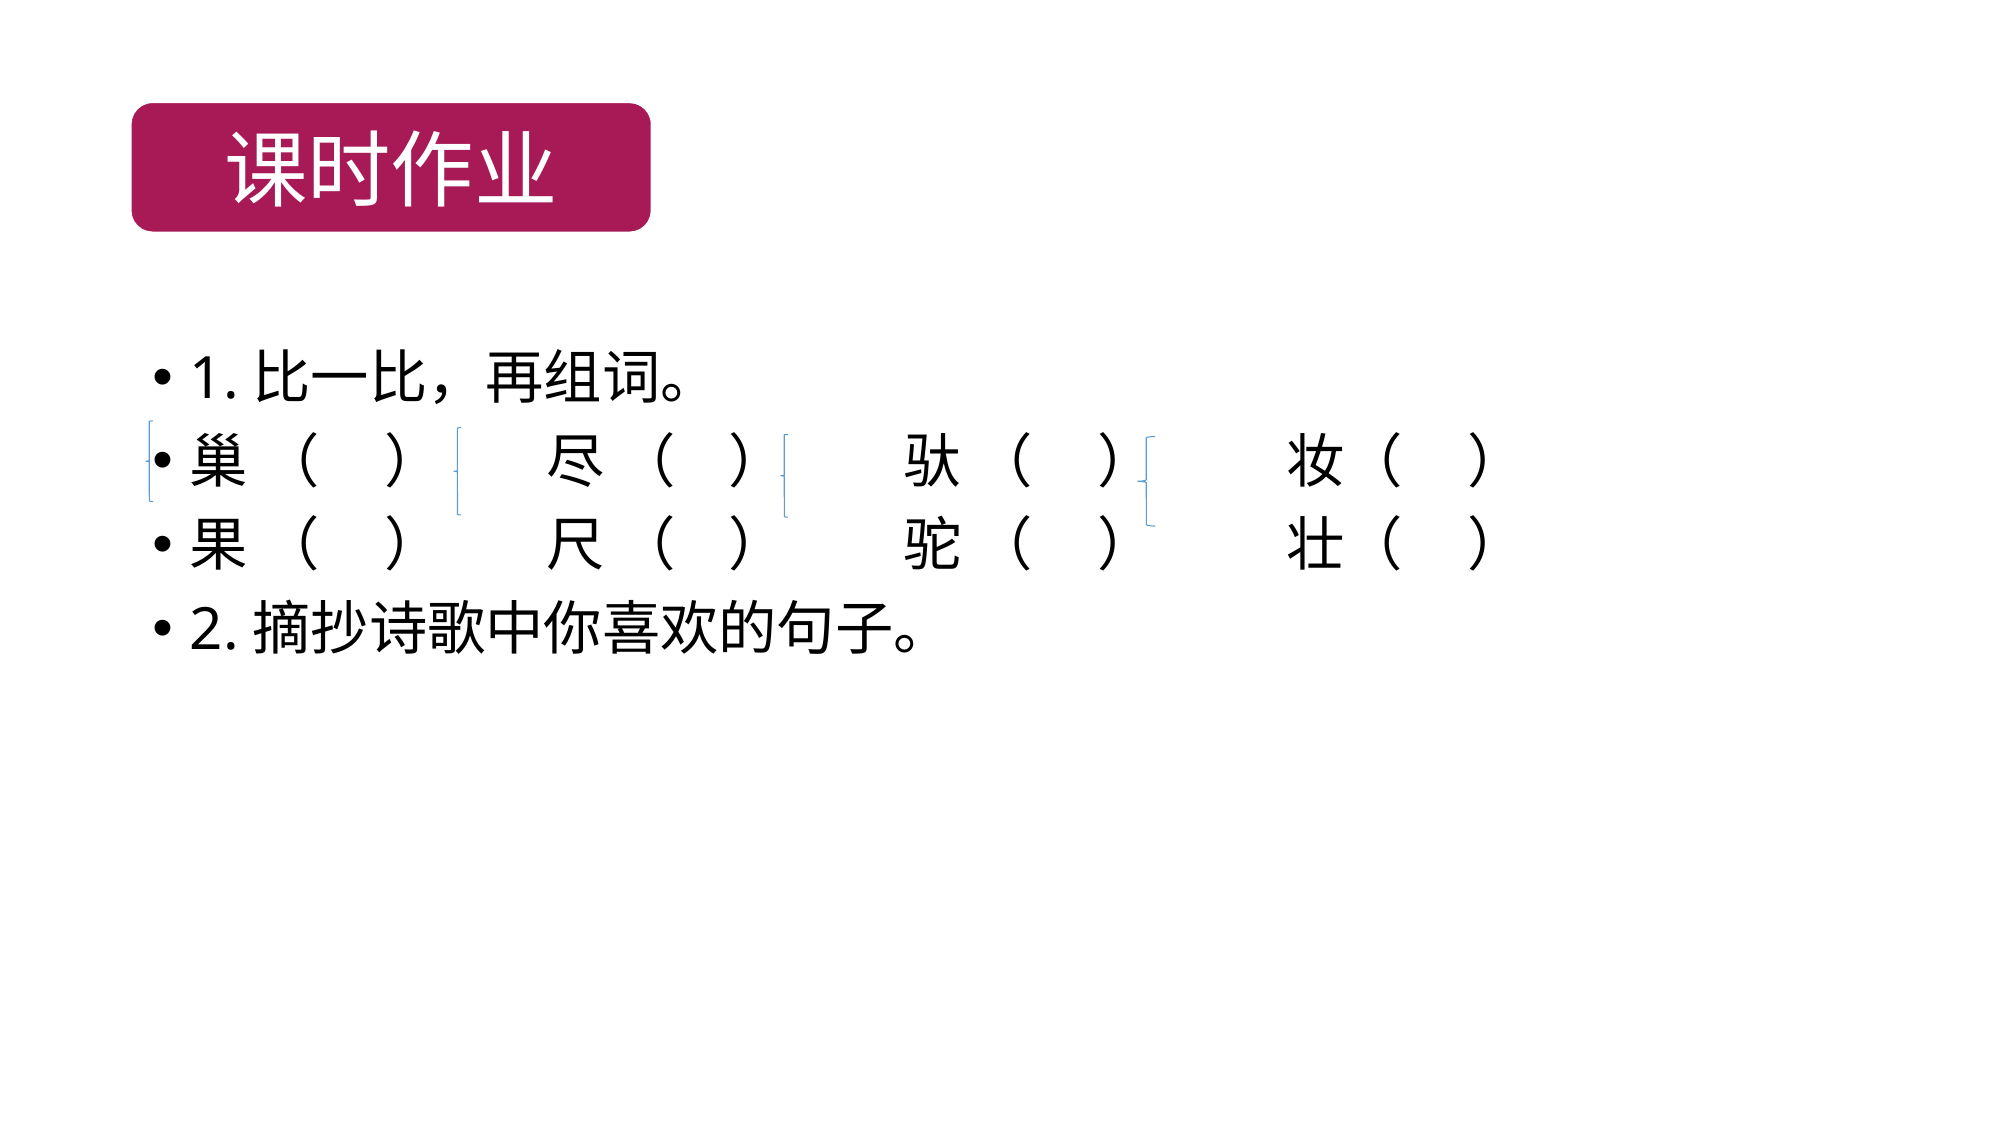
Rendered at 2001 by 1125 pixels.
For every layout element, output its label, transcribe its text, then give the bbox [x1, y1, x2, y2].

text_box [1137, 436, 1156, 527]
text_box [145, 420, 154, 503]
text_box [780, 433, 789, 518]
text_box 课时作业 [130, 102, 652, 233]
text_box [453, 427, 462, 516]
list 1.比一比，再组词。 巢 （ ） 尽 （ ） 驮 （ ） 妆（ ） 果 （ ） 尺 （ ） 驼 （ ） 壮（ ） 2.摘抄诗歌中你喜欢的句子。 [137, 249, 1828, 876]
